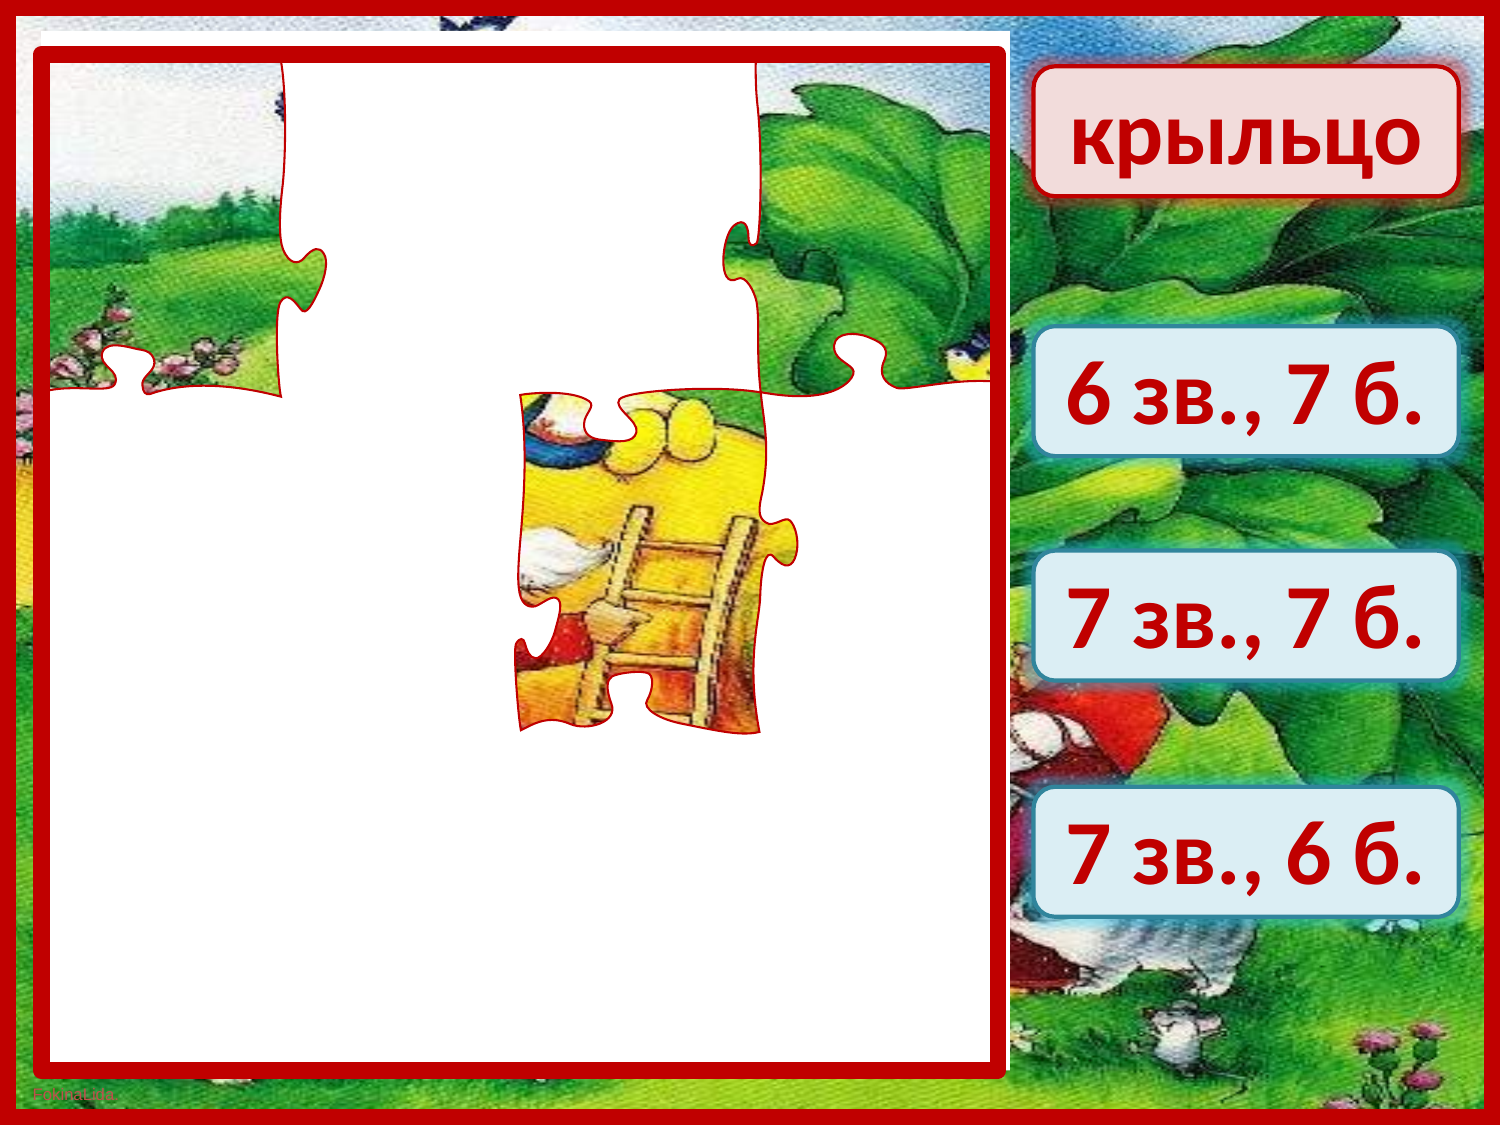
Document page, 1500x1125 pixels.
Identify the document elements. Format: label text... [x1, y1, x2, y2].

text_box 7 зв., 7 б. [1031, 548, 1461, 683]
text_box 6 зв., 7 б. [1031, 324, 1461, 459]
text_box 7 зв., 6 б. [1031, 784, 1461, 919]
text_box крыльцо [1031, 64, 1461, 199]
picture [16, 16, 1484, 1109]
text_box [39, 29, 1012, 1072]
text_box [39, 52, 1000, 1072]
